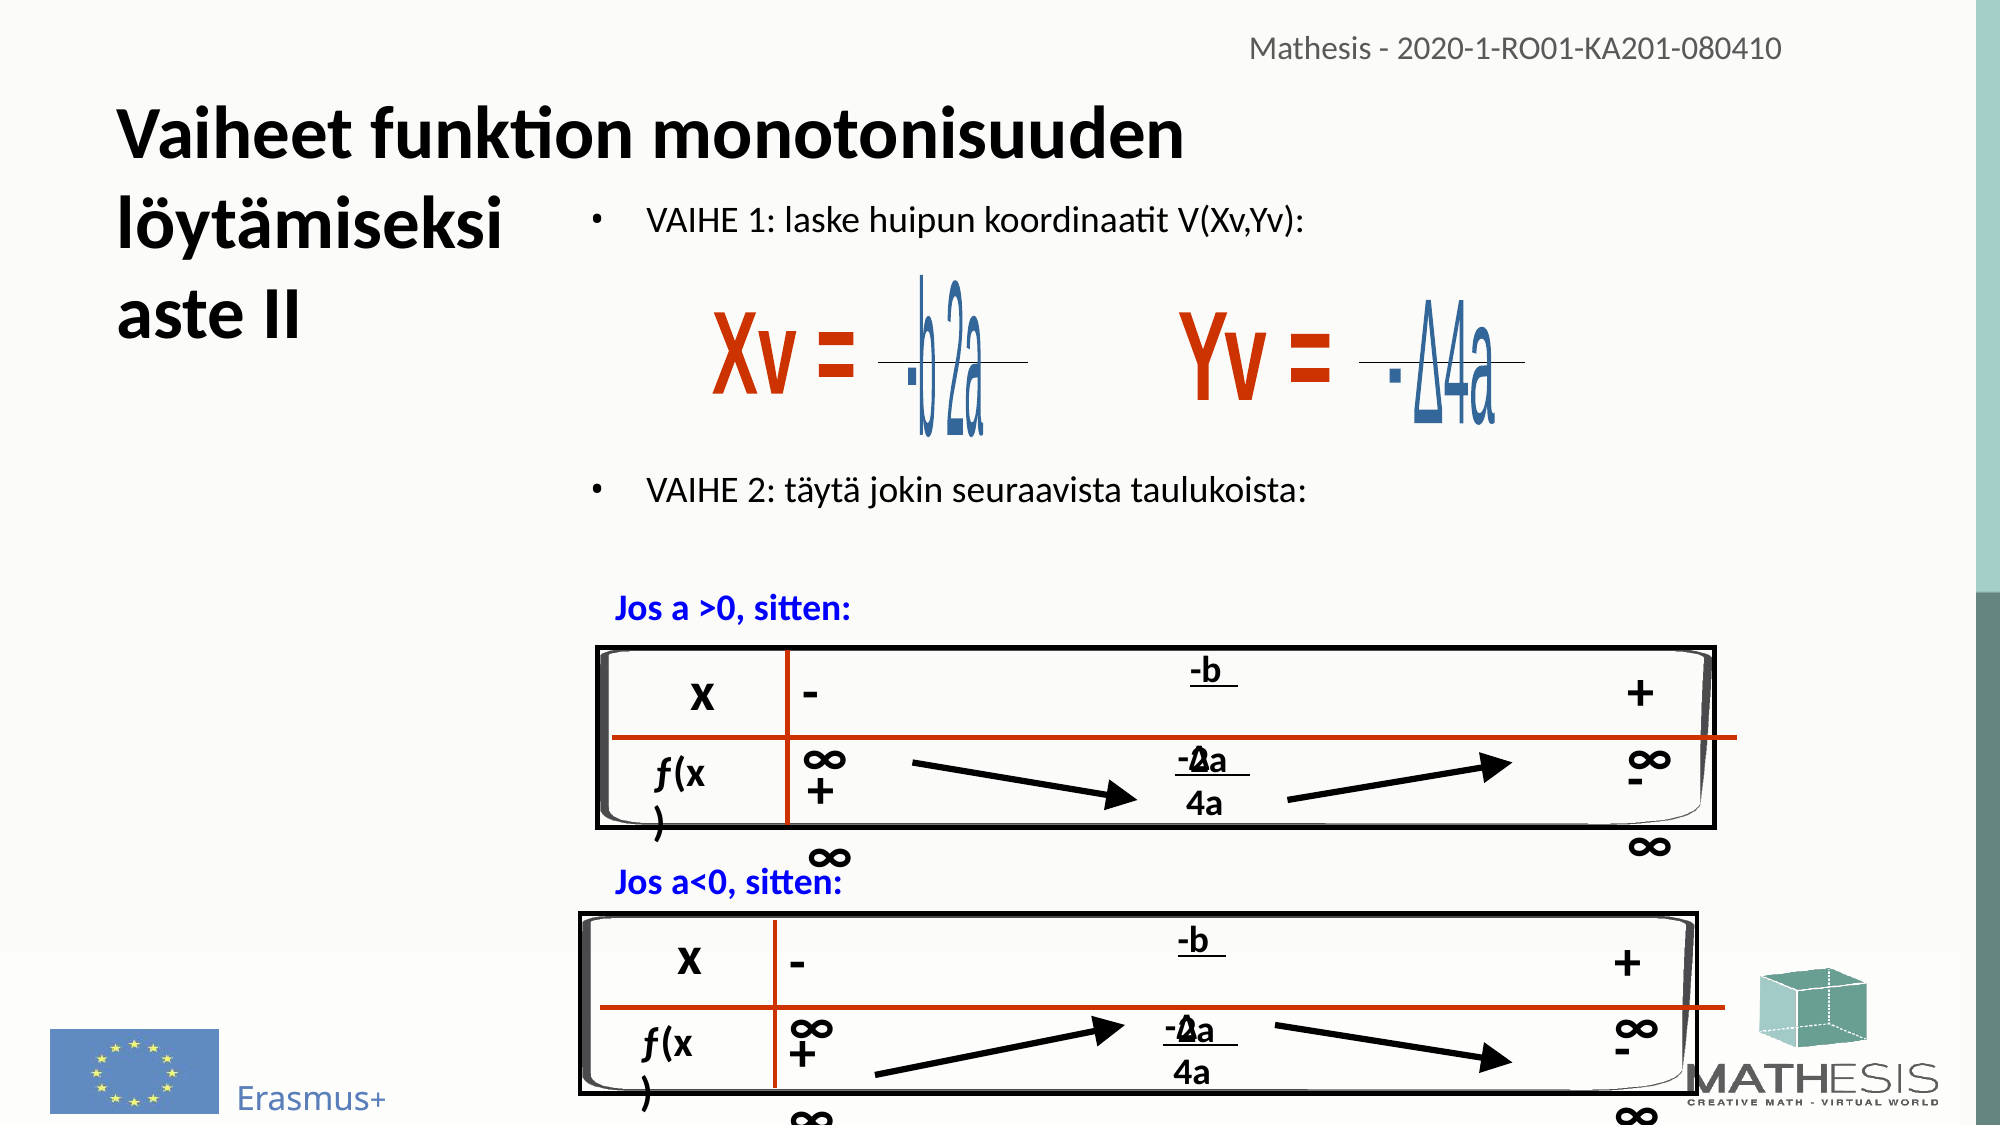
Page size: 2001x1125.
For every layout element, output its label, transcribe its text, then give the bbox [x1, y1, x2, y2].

picture [788, 739, 1162, 826]
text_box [1162, 724, 1287, 831]
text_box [712, 274, 1526, 438]
picture [788, 649, 1713, 737]
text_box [1149, 994, 1275, 1101]
text_box Δ>0 [1976, 0, 2000, 1125]
picture [581, 915, 1695, 1092]
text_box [1287, 762, 1513, 801]
text_box -b 2a [1162, 907, 1248, 914]
text_box VAIHE 1: laske huipun koordinaatit V(Xv,Yv): VAIHE 2: täytä jokin seuraavista taulukoista: [574, 187, 1778, 584]
picture [1275, 1008, 1695, 1092]
text_box Δ>0 [1664, 928, 1961, 1125]
text_box Δ>0 [50, 1029, 219, 1114]
picture [1287, 739, 1713, 826]
text_box Jos a >0, sitten: [600, 575, 948, 636]
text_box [1274, 1024, 1513, 1063]
text_box -b 2a [1174, 637, 1261, 648]
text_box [912, 762, 1138, 801]
picture [599, 649, 787, 826]
text_box Vaiheet funktion monotonisuuden löytämiseksi aste II [101, 100, 1265, 338]
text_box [874, 1024, 1126, 1076]
text_box Jos a<0, sitten: [600, 849, 938, 911]
